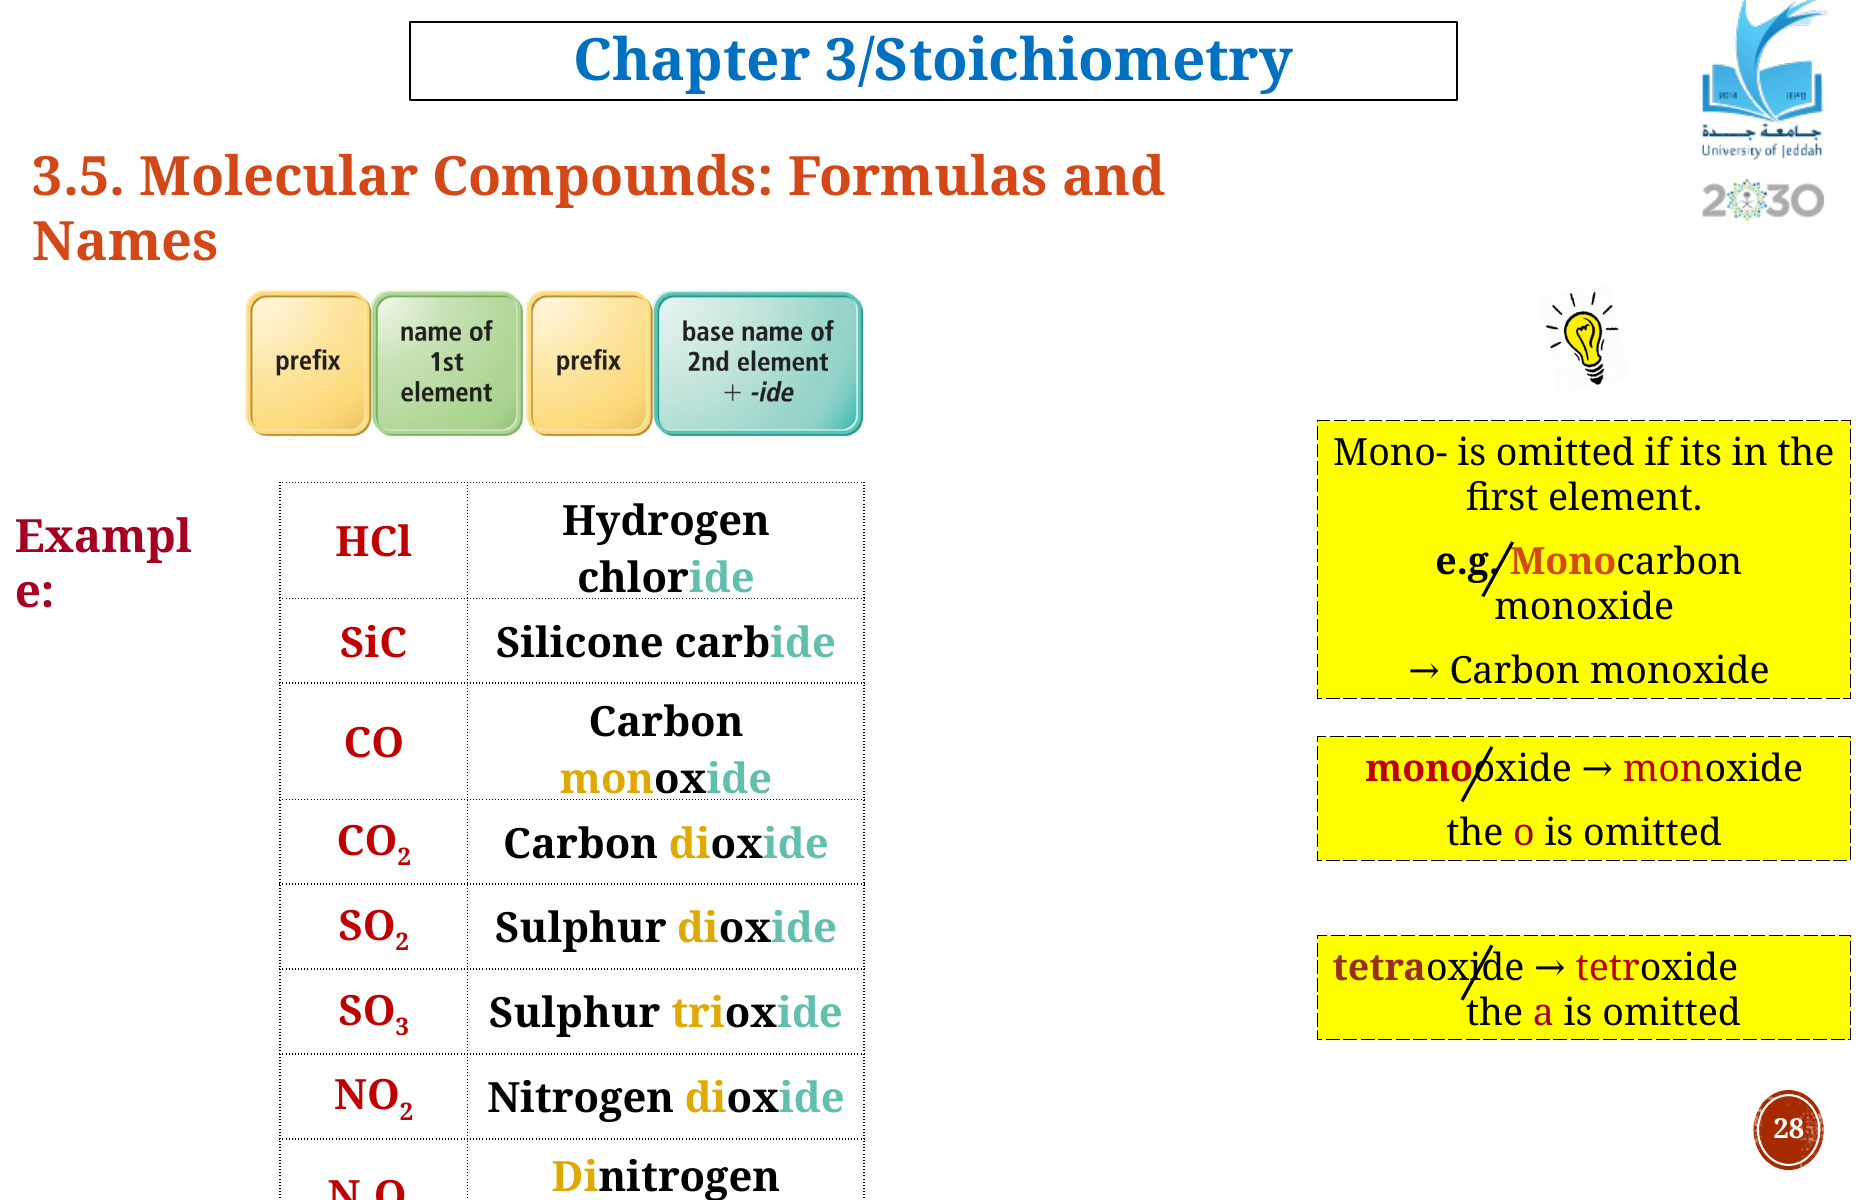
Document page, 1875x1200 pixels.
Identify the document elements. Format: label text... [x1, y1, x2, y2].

table_header Hydrogen chloride [468, 483, 864, 599]
text_box tetraoxide → tetroxide the a is omitted [1317, 935, 1851, 1040]
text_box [1485, 544, 1511, 594]
text_box monooxide → monoxide the o is omitted [1317, 736, 1851, 861]
table_cell CO2 [280, 799, 468, 884]
table_cell Nitrogen dioxide [468, 1054, 864, 1139]
text_box Example: [0, 499, 226, 624]
table_cell SiC [280, 599, 468, 683]
table_header HCl [280, 483, 468, 599]
text_box Mono- is omitted if its in the first element. e.g. Monocarbon monoxide → Carbon monoxide [1317, 420, 1851, 699]
table_cell SO2 [280, 884, 468, 969]
text_box Chapter 3/Stoichiometry [409, 21, 1458, 101]
picture [1539, 284, 1629, 393]
table_cell Carbon dioxide [468, 799, 864, 884]
table_cell Silicone carbide [468, 599, 864, 683]
table_cell Carbon monoxide [468, 683, 864, 799]
table_cell SO3 [280, 969, 468, 1054]
table_cell N2O4 [280, 1139, 468, 1200]
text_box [1464, 749, 1490, 799]
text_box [1464, 947, 1490, 998]
text_box 3.5. Molecular Compounds: Formulas and Names [17, 133, 1207, 280]
table_cell Sulphur trioxide [468, 969, 864, 1054]
slide_number 28 [1739, 1097, 1838, 1162]
table_cell Sulphur dioxide [468, 884, 864, 969]
table_cell NO2 [280, 1054, 468, 1139]
picture [243, 288, 865, 440]
picture [1681, 0, 1846, 227]
table_cell Dinitrogen tetroxide [468, 1139, 864, 1200]
table_cell CO [280, 683, 468, 799]
